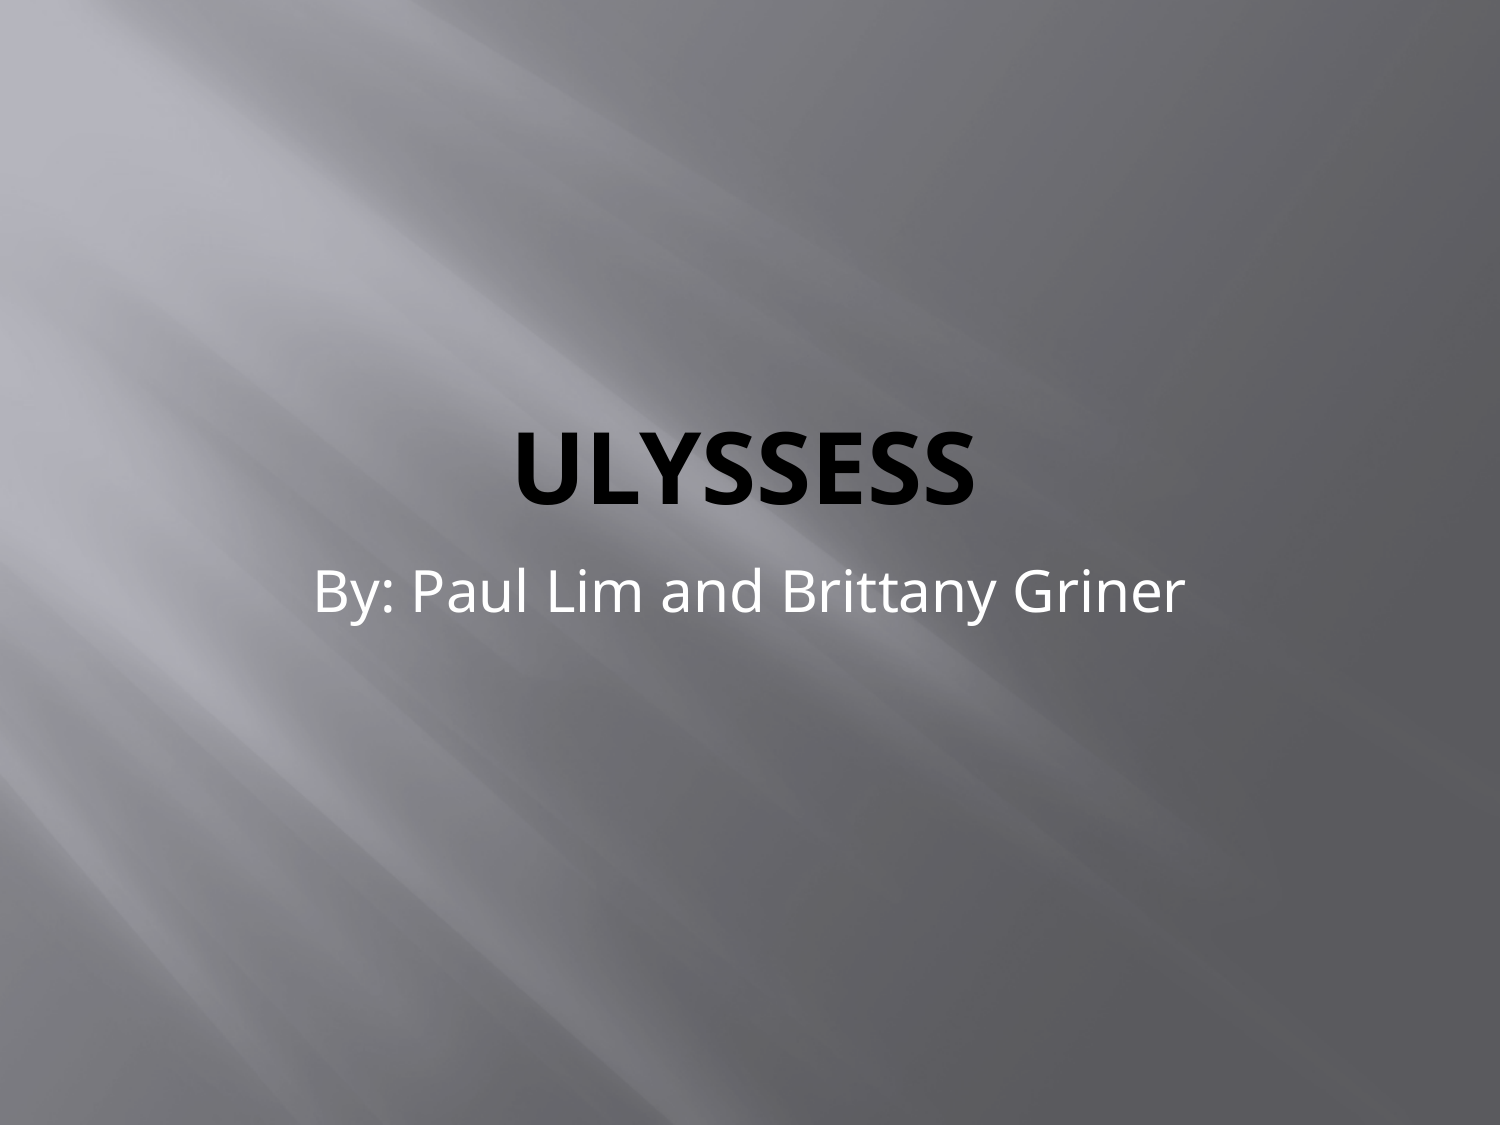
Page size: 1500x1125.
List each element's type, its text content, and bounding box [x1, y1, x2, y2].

title Ulyssess [69, 224, 1420, 525]
subtitle By: Paul Lim and Brittany Griner [225, 546, 1275, 834]
